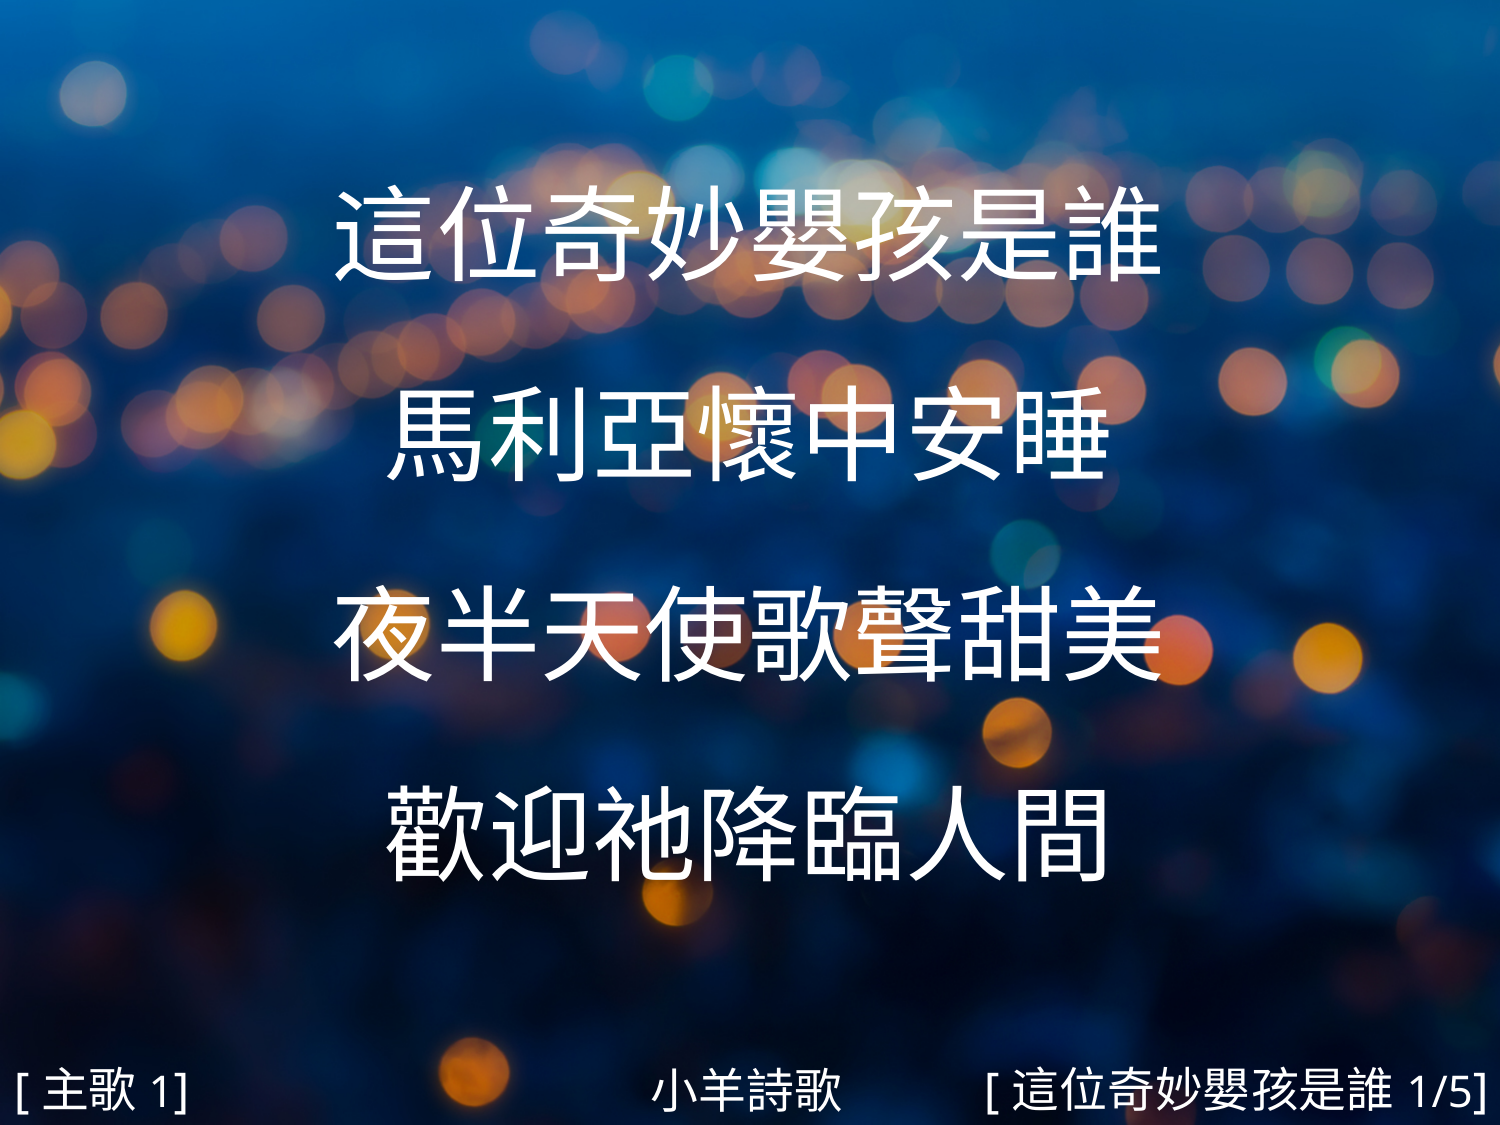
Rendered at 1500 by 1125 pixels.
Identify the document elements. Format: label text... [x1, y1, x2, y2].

text_box [這位奇妙嬰孩是誰1/5] [933, 1052, 1500, 1125]
text_box 這位奇妙嬰孩是誰 馬利亞懷中安睡 夜半天使歌聲甜美 歡迎祂降臨人間 [0, 162, 1499, 754]
text_box [主歌1] [0, 1052, 258, 1125]
picture [0, 0, 1500, 1053]
subtitle 小羊詩歌 [258, 1053, 933, 1125]
